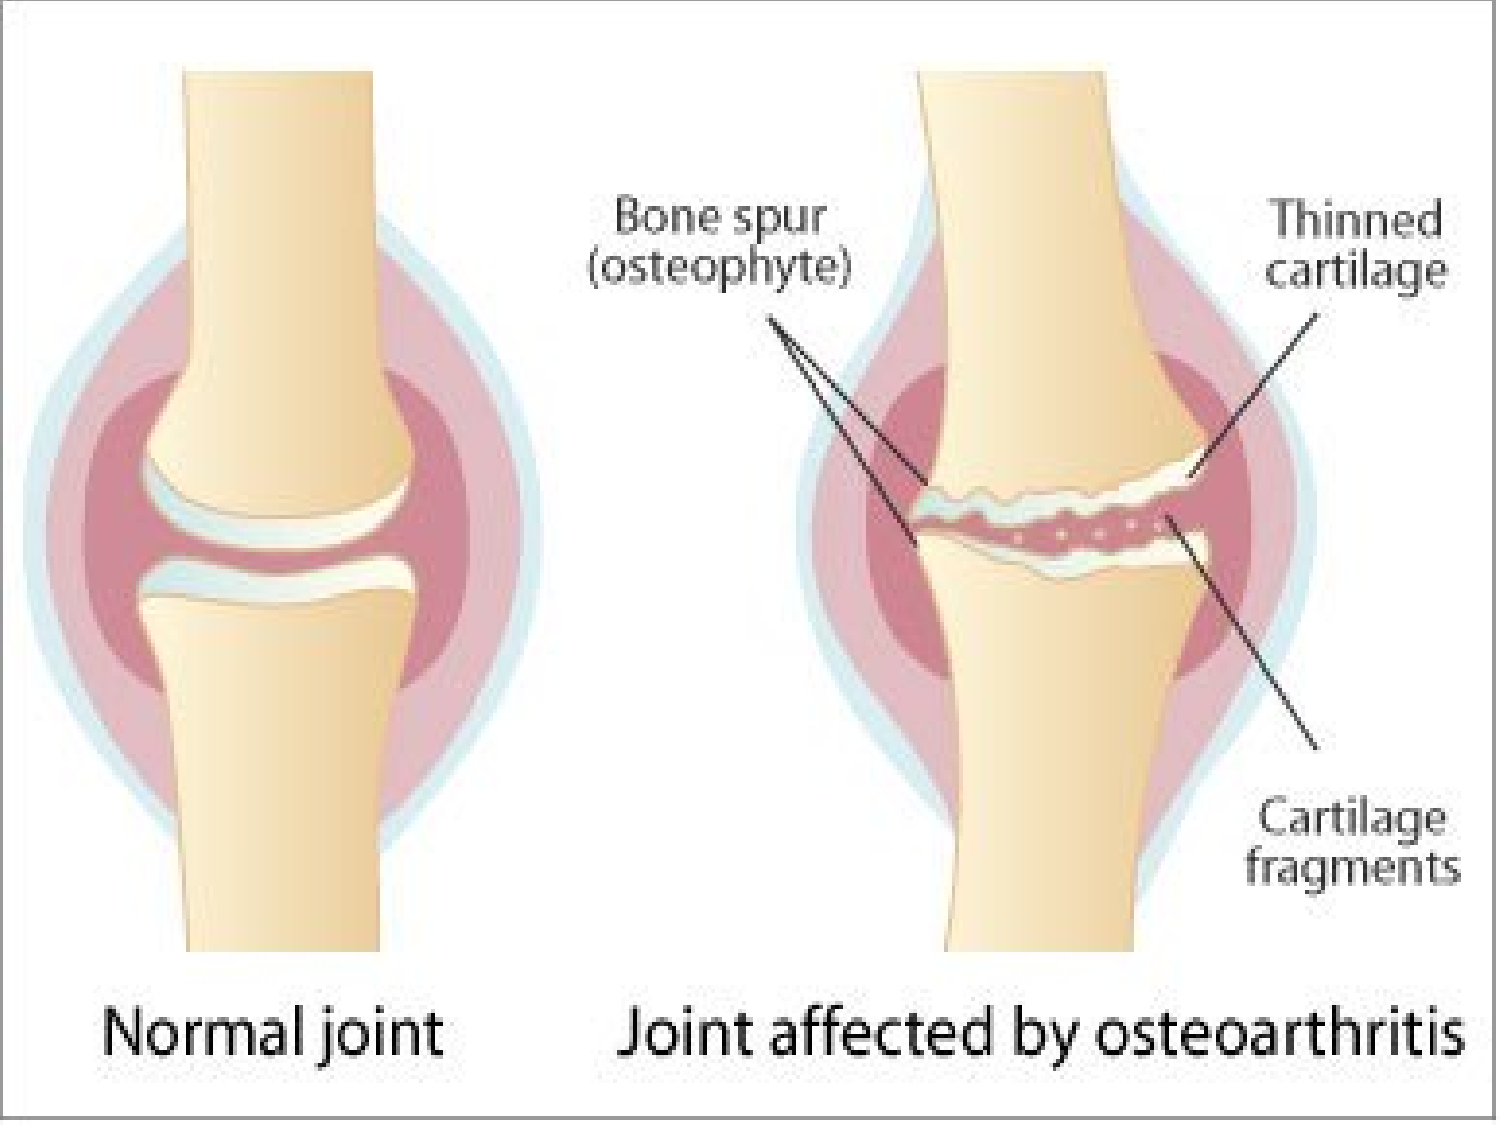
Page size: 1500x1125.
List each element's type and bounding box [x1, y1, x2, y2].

list [0, 0, 1500, 1125]
